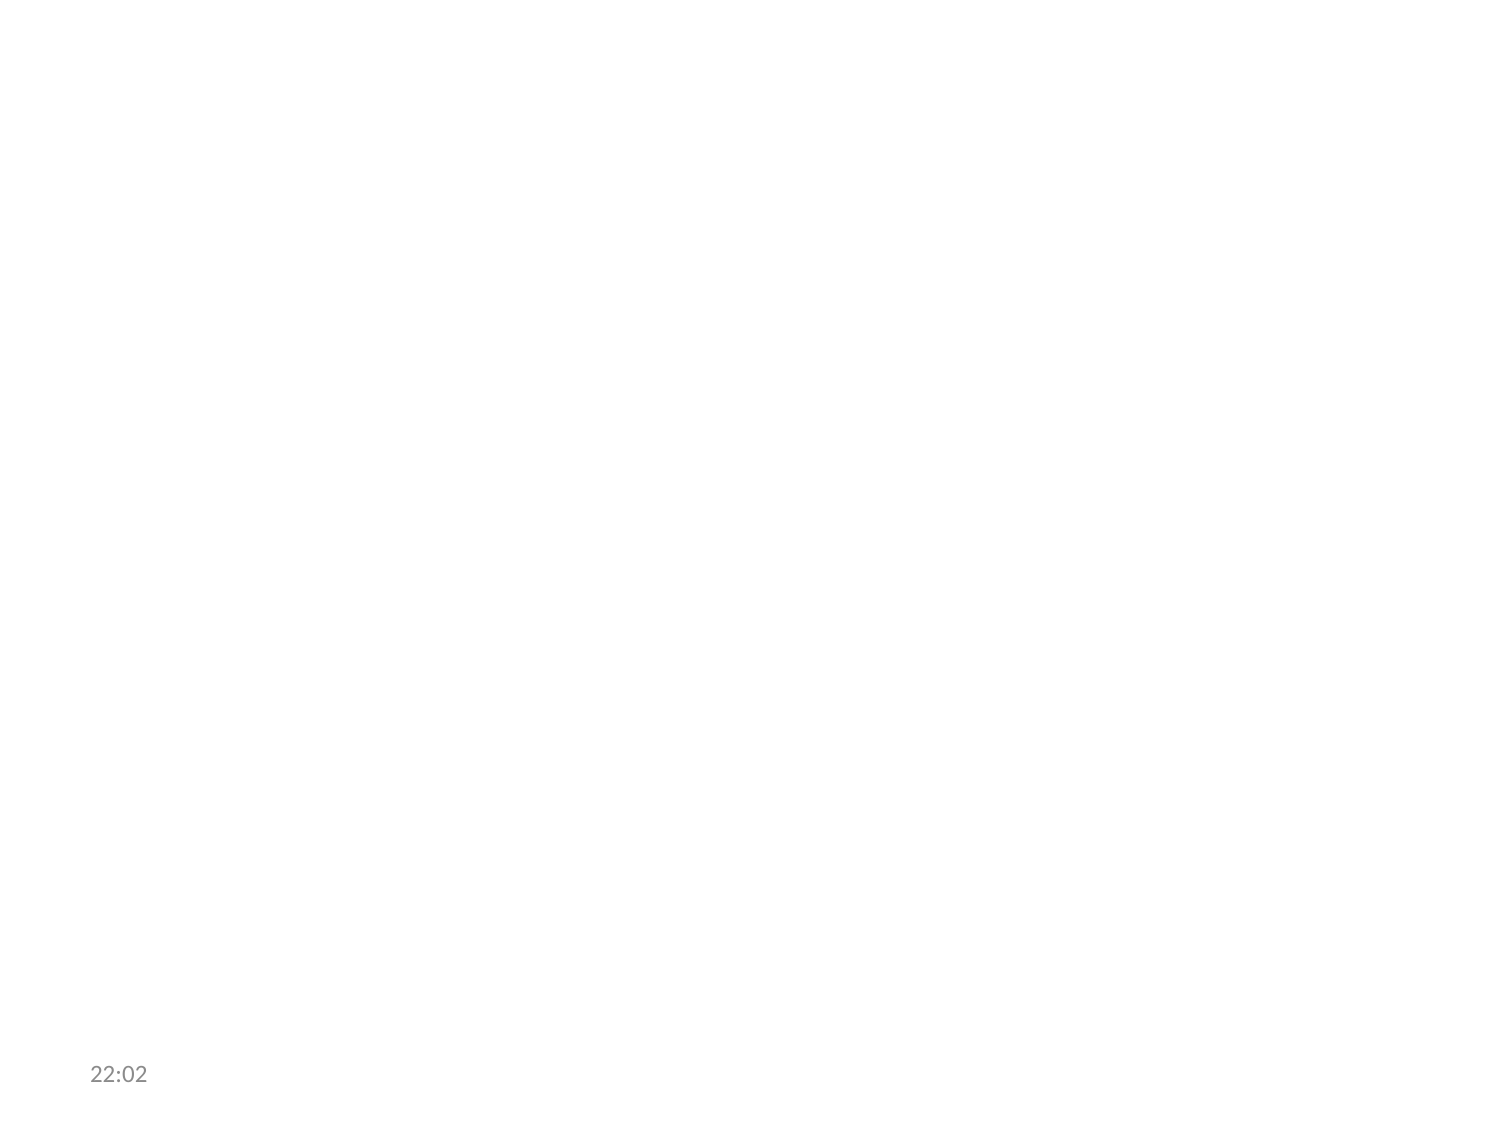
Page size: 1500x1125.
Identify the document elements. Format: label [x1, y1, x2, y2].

slide_number [75, 1042, 425, 1103]
